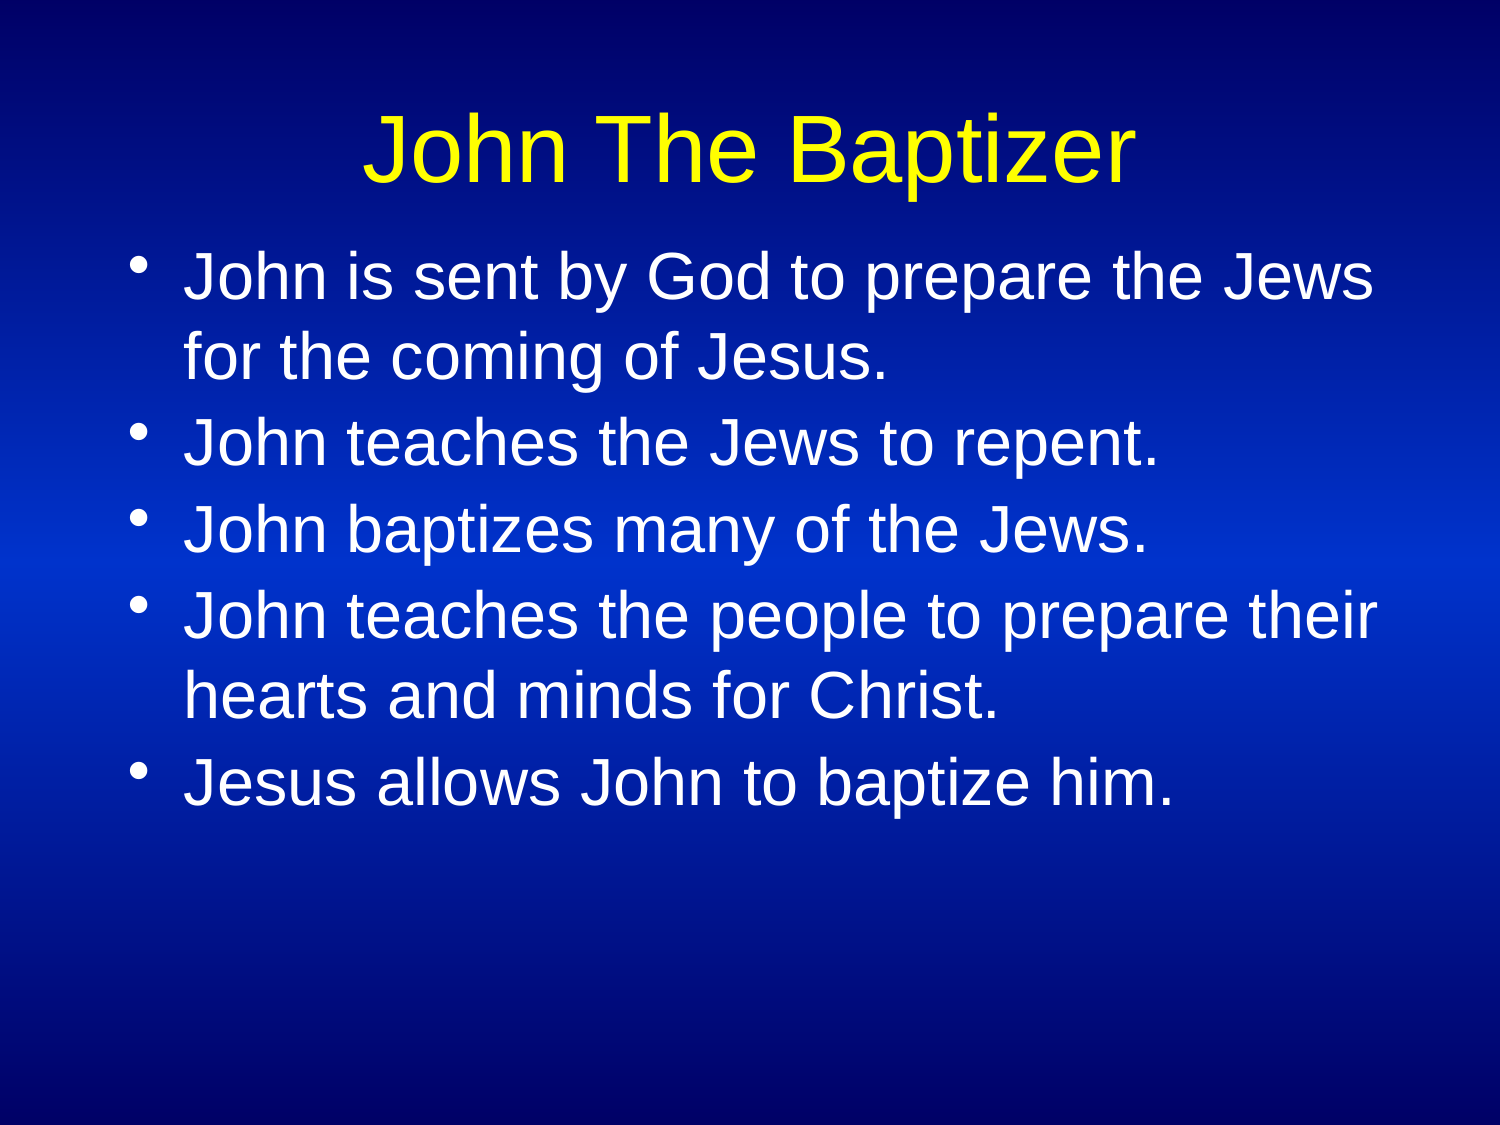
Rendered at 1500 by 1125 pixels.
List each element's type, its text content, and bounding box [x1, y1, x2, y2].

title John The Baptizer [37, 50, 1463, 238]
list John is sent by God to prepare the Jews for the coming of Jesus. John teaches the Jews to repent. John baptizes many of the Jews. John teaches the people to prepare their hearts and minds for Christ. Jesus allows John to baptize him. [112, 224, 1438, 1088]
